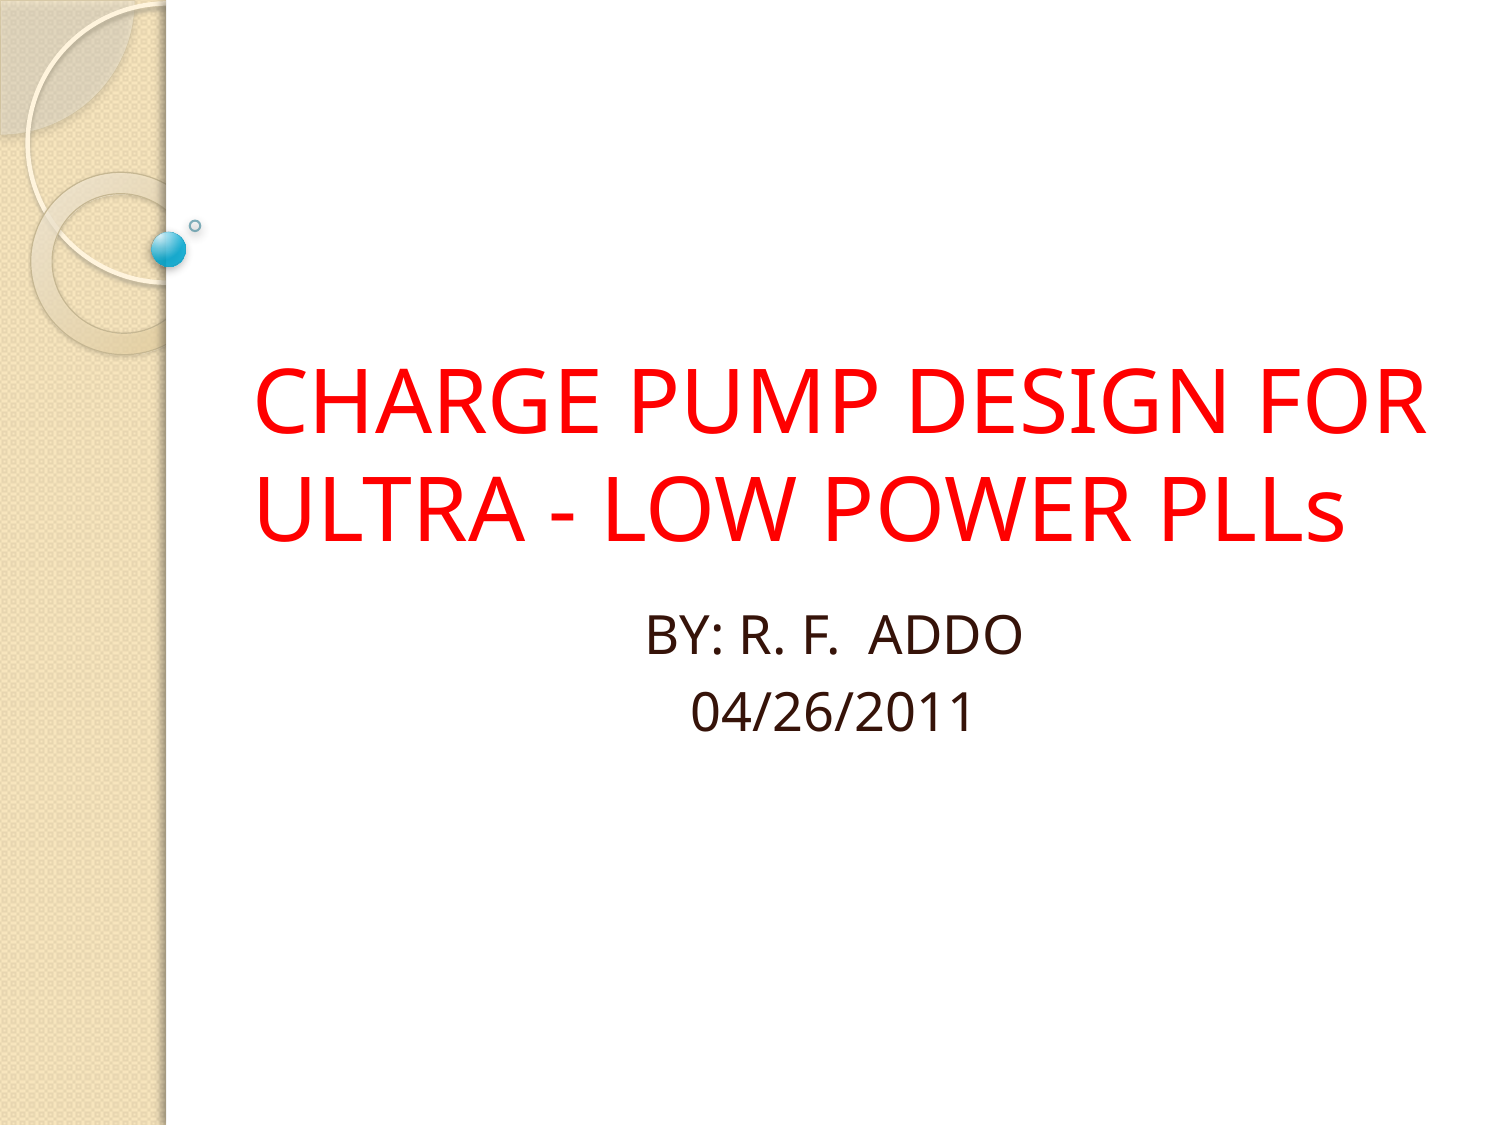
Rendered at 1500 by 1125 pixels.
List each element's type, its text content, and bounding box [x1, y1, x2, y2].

subtitle BY: R. F. ADDO 04/26/2011 [225, 600, 1440, 888]
title CHARGE PUMP DESIGN FOR ULTRA - LOW POWER PLLs [237, 324, 1453, 567]
